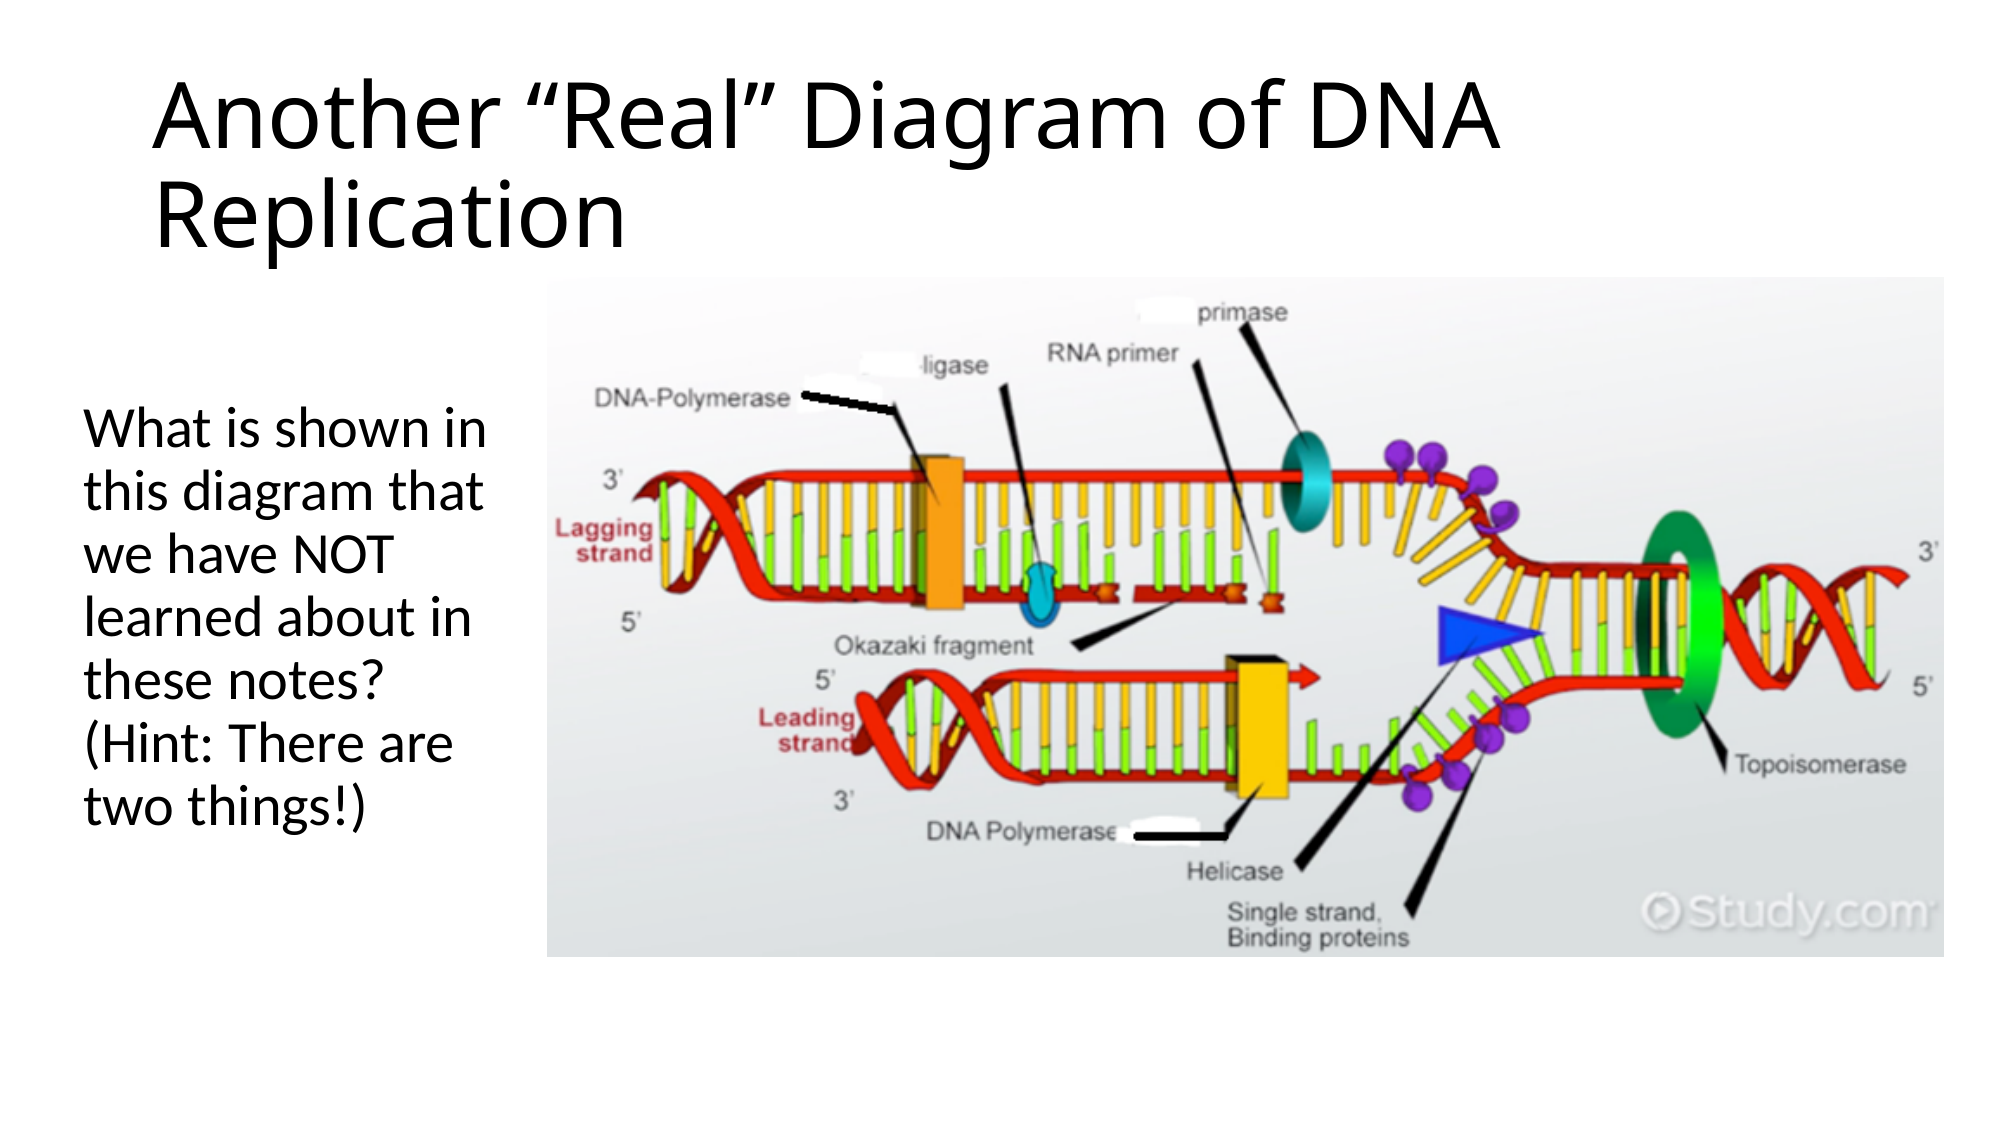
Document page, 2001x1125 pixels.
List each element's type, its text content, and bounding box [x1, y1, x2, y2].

picture [547, 277, 1944, 958]
list What is shown in this diagram that we have NOT learned about in these notes? (Hint: There are two things!) [68, 389, 547, 900]
title Another “Real” Diagram of DNA Replication [137, 59, 1863, 278]
